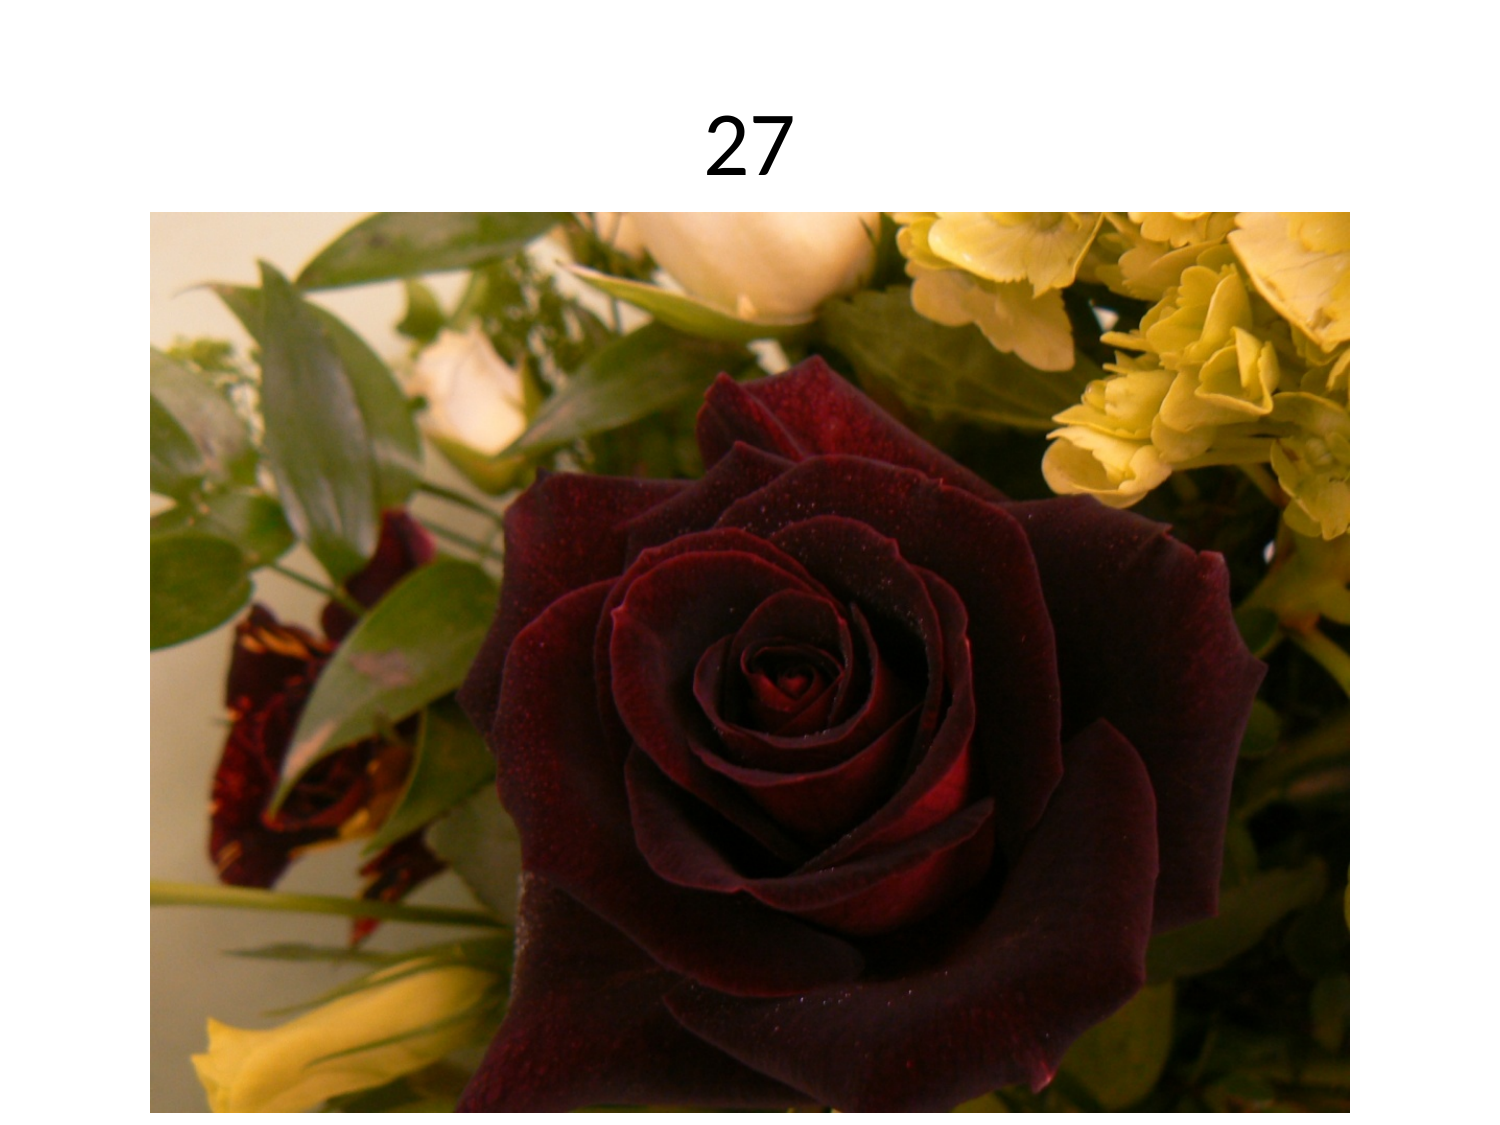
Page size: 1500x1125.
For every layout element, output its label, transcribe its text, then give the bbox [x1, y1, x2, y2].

picture [149, 212, 1351, 1113]
title 27 [75, 45, 1425, 233]
